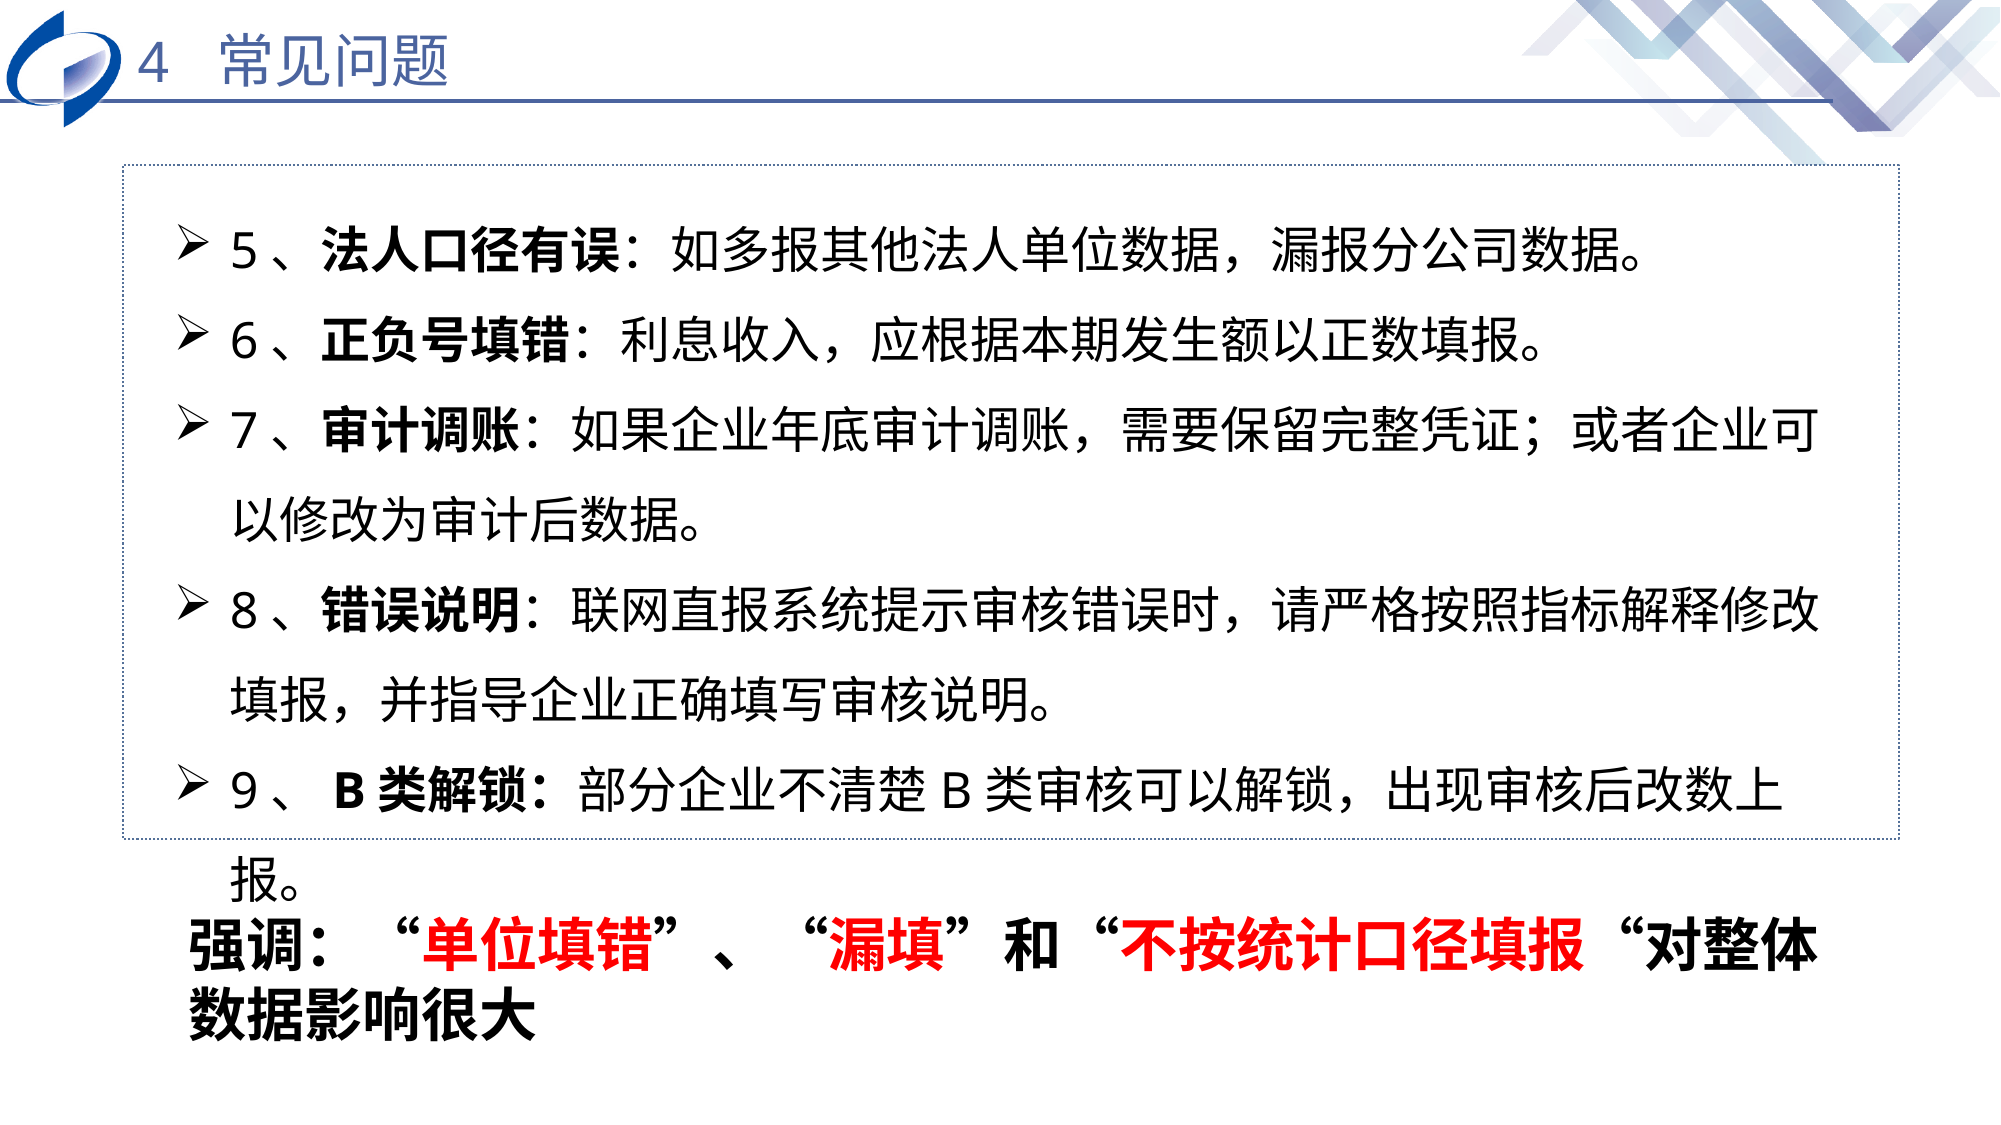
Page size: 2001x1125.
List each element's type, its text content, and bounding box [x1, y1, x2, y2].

picture [4, 9, 123, 128]
text_box 强调：“单位填错”、“漏填”和“不按统计口径填报“对整体数据影响很大 [173, 900, 1876, 1125]
text_box 4 常见问题 [122, 0, 1033, 100]
text_box 5、法人口径有误：如多报其他法人单位数据，漏报分公司数据。 6、正负号填错：利息收入，应根据本期发生额以正数填报。 7、审计调账：如果企业年底审计调账，需要保留完整凭证；或者企业可以修改为审计后数据。 8、错误说明：联网直报系统提示审核错误时，请严格按照指标解释修改填报，并指导企业正确填写审核说明。 9、B类解锁：部分企业不清楚B类审核可以解锁，出现审核后改数上报。 [173, 188, 1825, 900]
text_box [122, 165, 1899, 839]
picture [1412, 0, 2000, 166]
